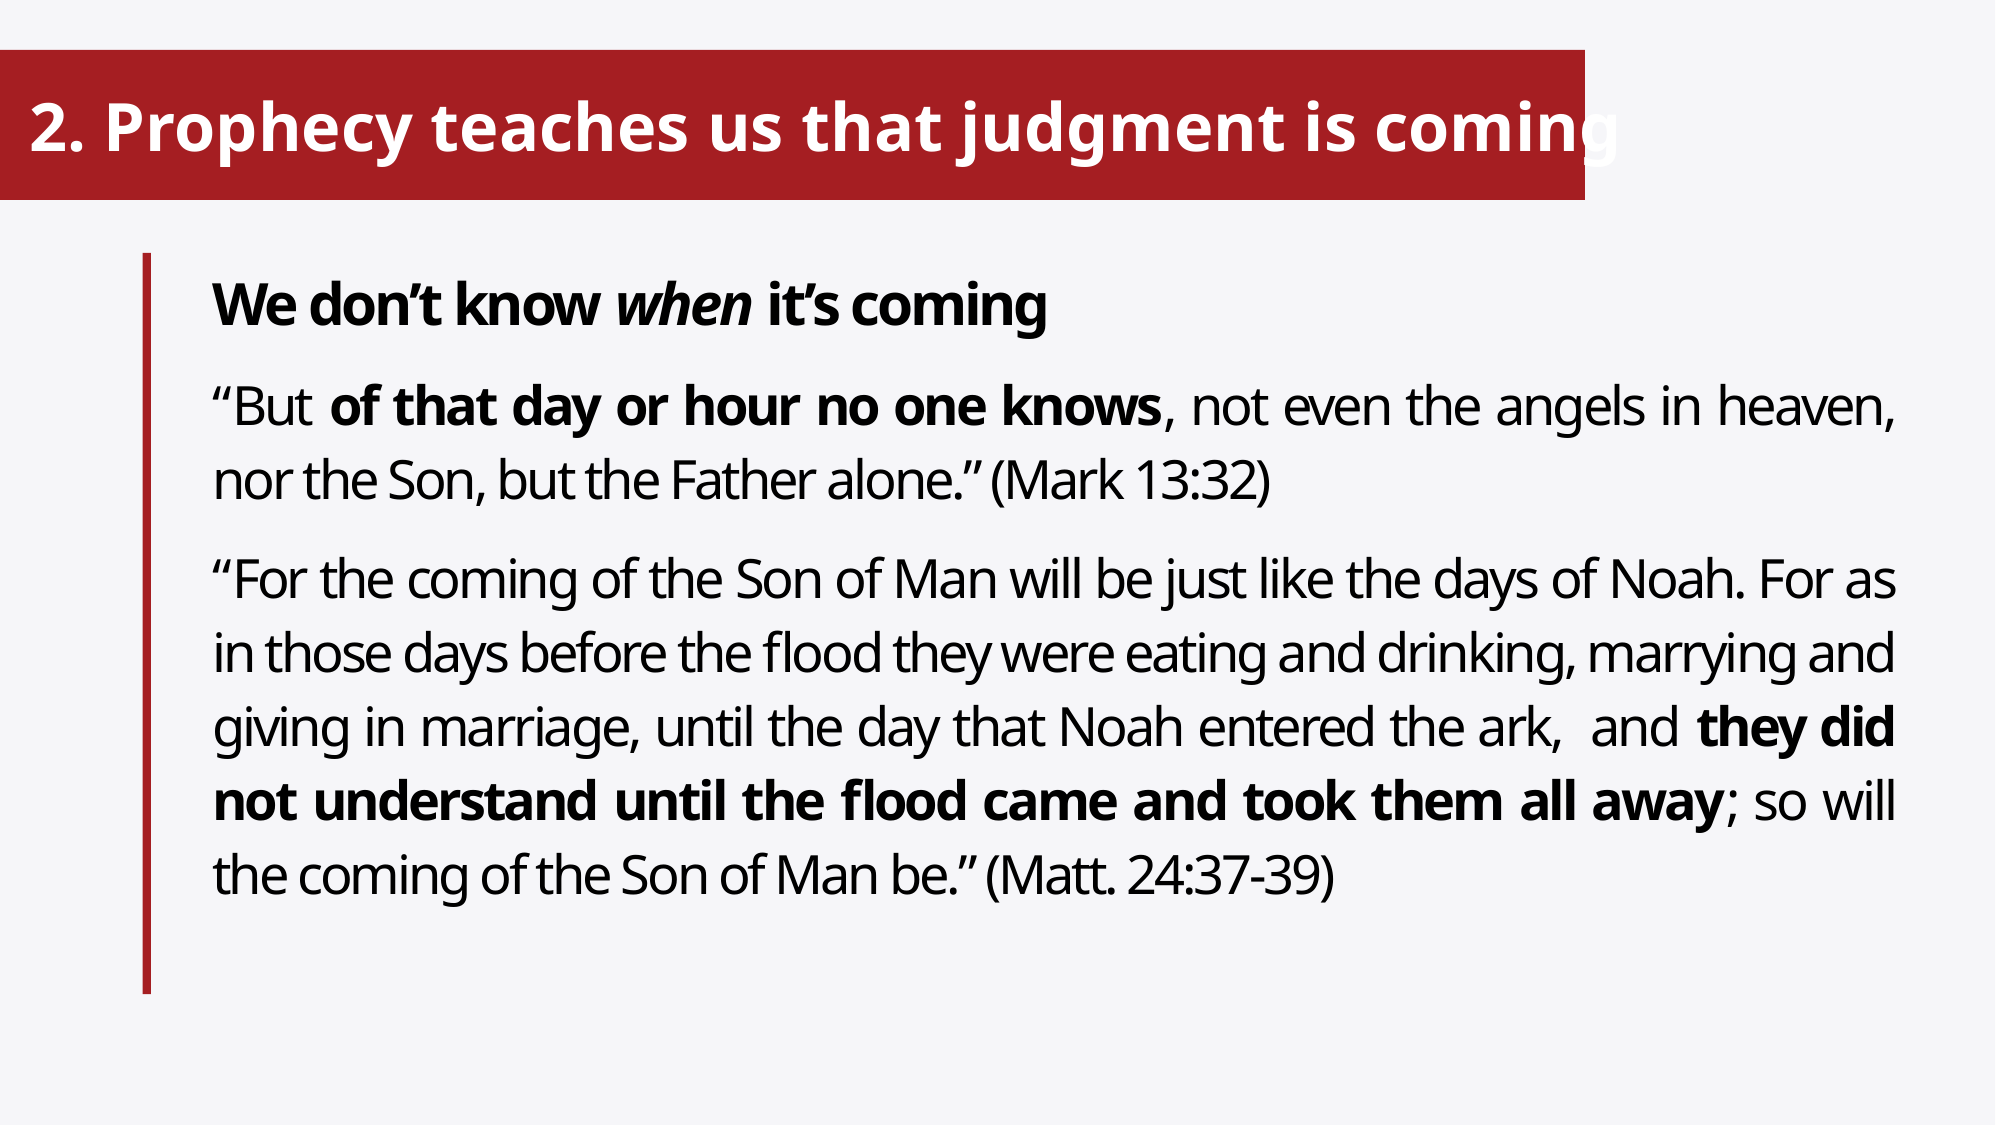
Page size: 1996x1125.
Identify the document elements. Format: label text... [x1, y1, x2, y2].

subtitle We don’t know when it’s coming “But of that day or hour no one knows, not even the angels in heaven, nor the Son, but the Father alone.” (Mark 13:32) “For the coming of the Son of Man will be just like the days of Noah. For as in those days before the flood they were eating and drinking, marrying and giving in marriage, until the day that Noah entered the ark, and they did not understand until the flood came and took them all away; so will the coming of the Son of Man be.” (Matt. 24:37-39) [197, 249, 1910, 1000]
title 2. Prophecy teaches us that judgment is coming [14, 62, 1810, 188]
